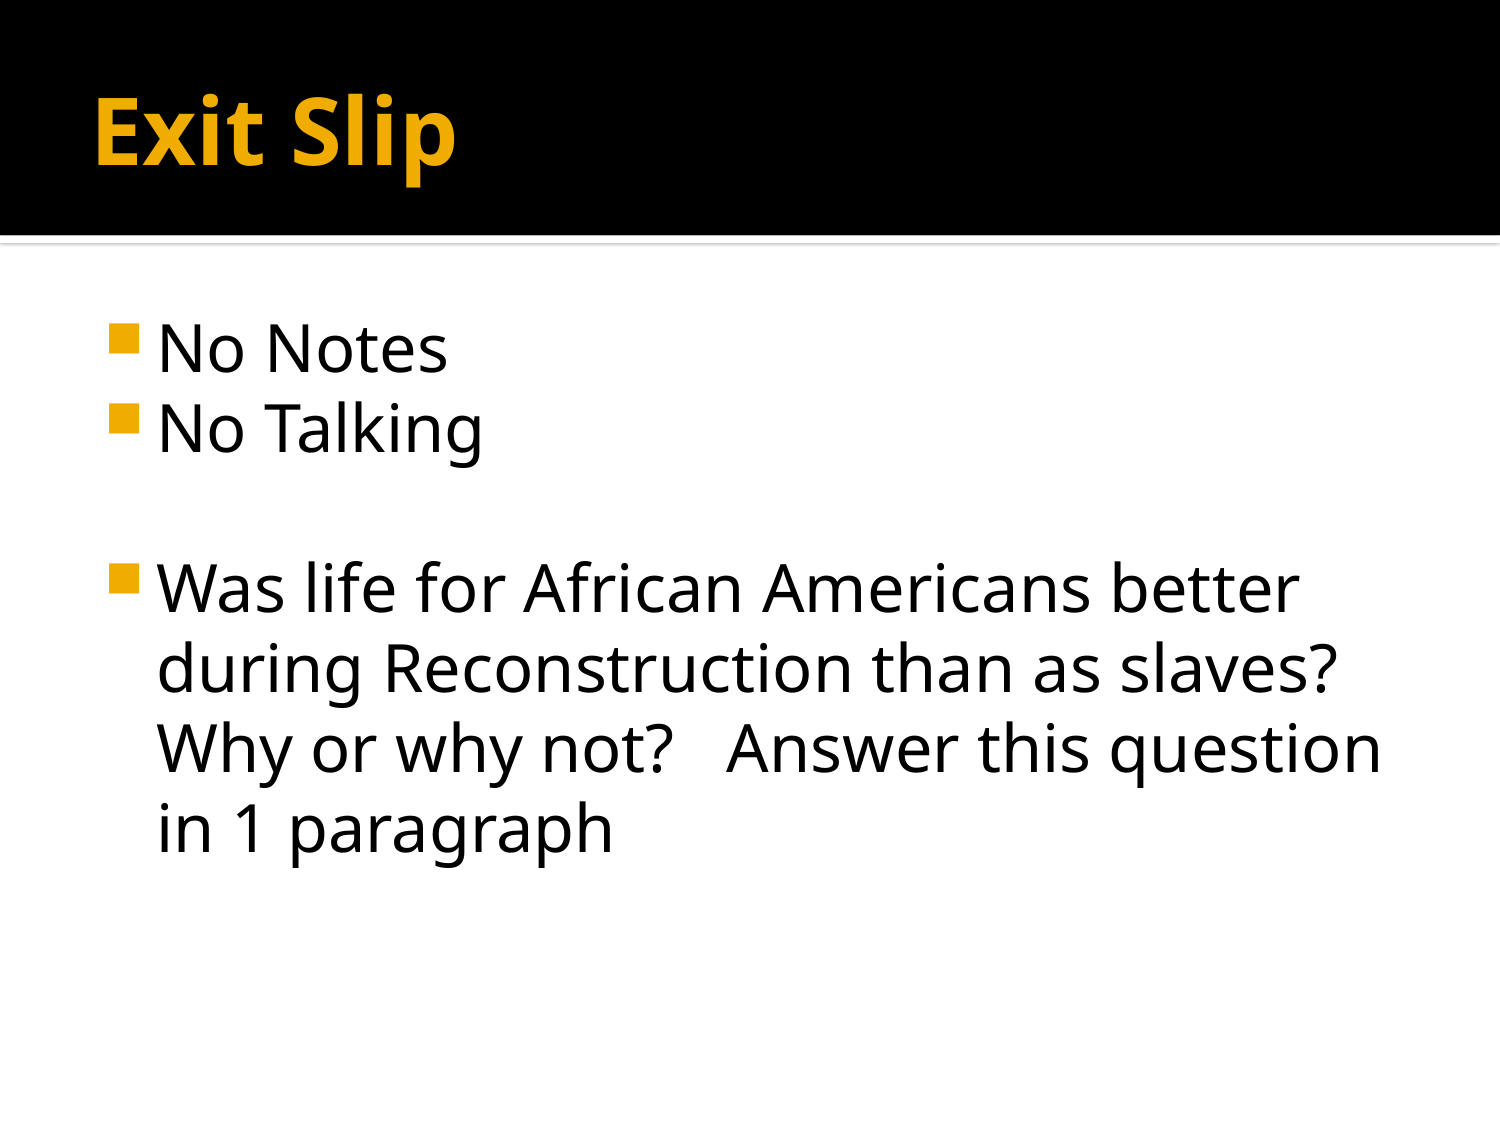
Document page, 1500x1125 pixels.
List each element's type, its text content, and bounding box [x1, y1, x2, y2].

title Exit Slip [75, 25, 1425, 231]
list No Notes No Talking Was life for African Americans better during Reconstruction than as slaves? Why or why not? Answer this question in 1 paragraph [75, 291, 1425, 1050]
